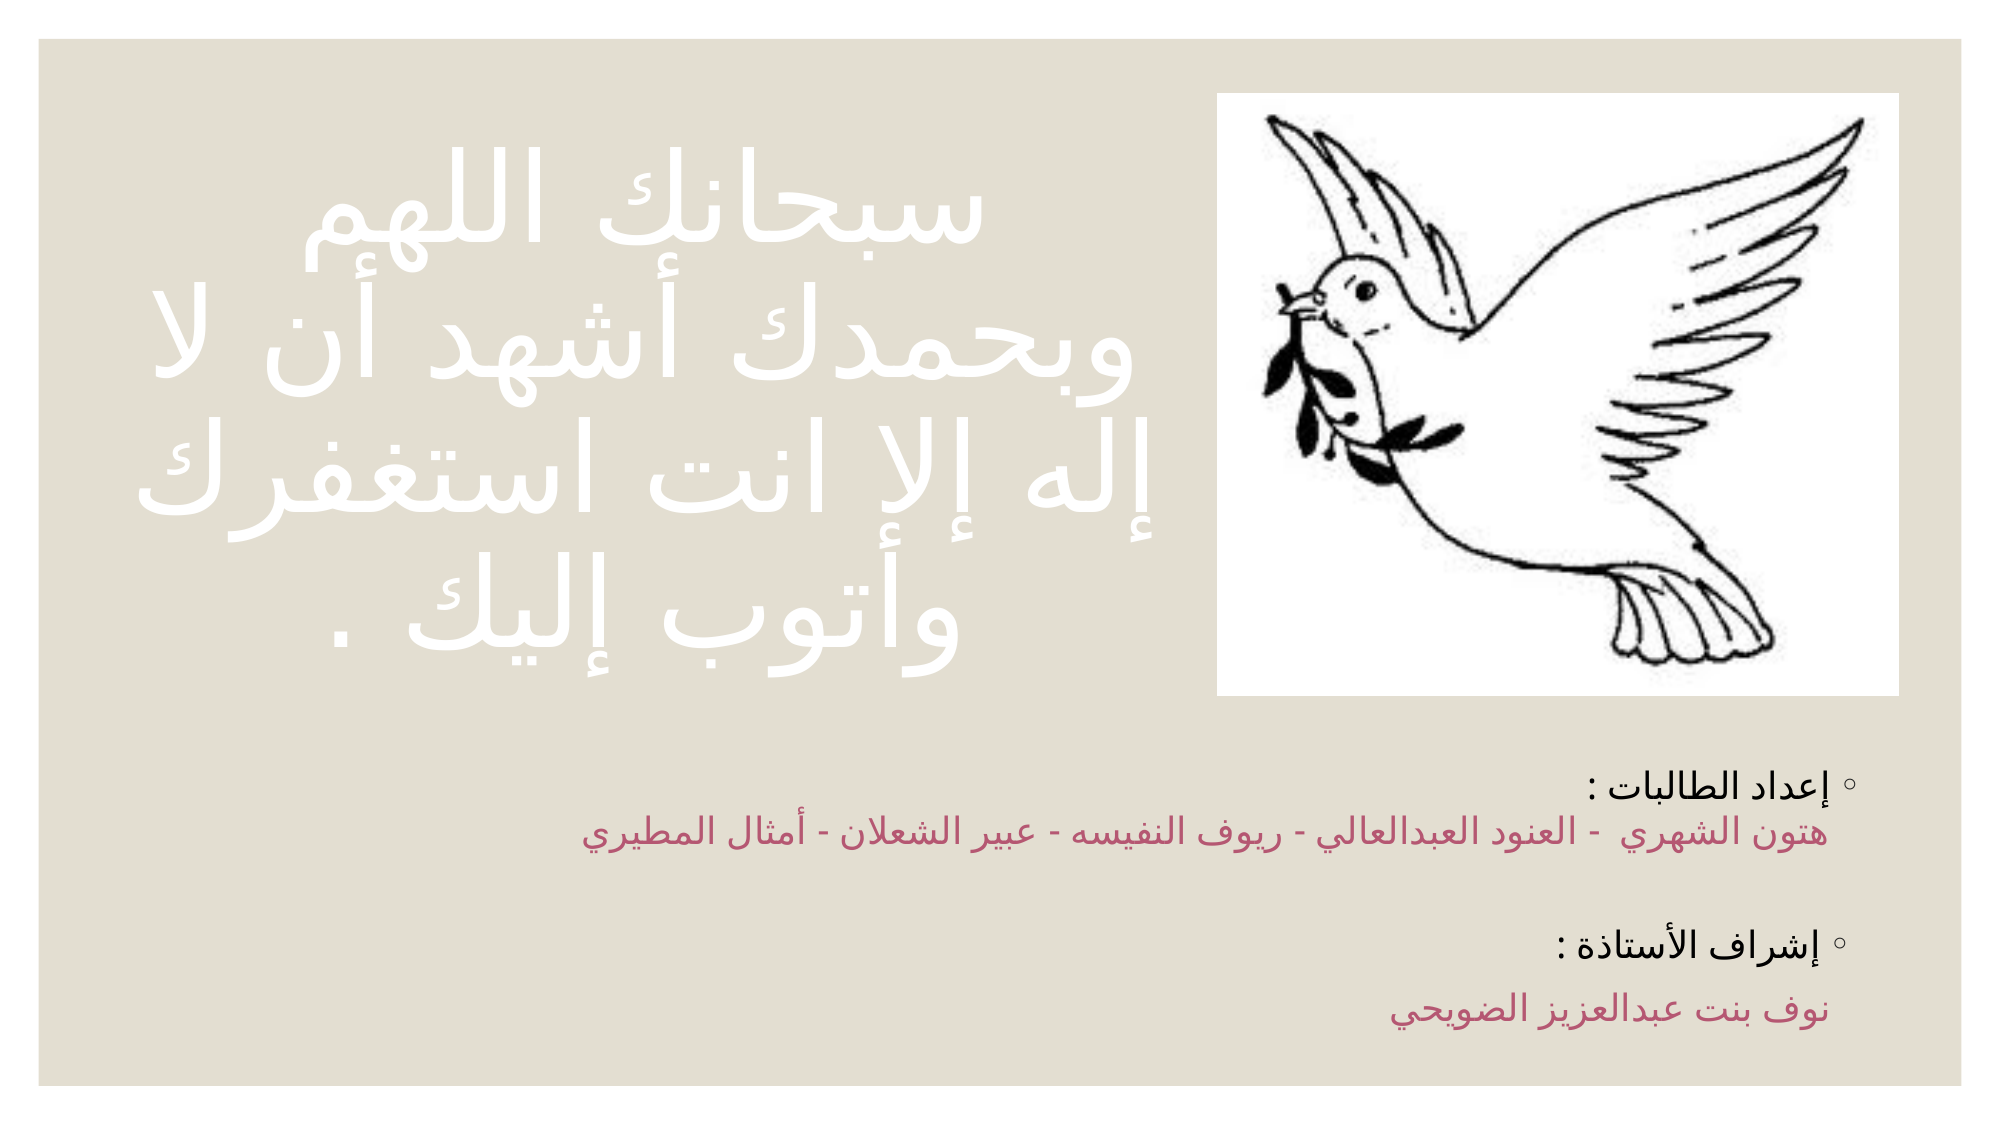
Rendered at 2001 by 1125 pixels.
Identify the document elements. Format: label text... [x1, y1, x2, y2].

picture [1217, 93, 1899, 696]
list إعداد الطالبات : هتون الشهري - العنود العبدالعالي - ريوف النفيسه - عبير الشعلان - أمثال المطيري [434, 754, 1876, 914]
list إشراف الأستاذة : نوف بنت عبدالعزيز الضويحي [1217, 914, 1866, 1058]
title سبحانك اللهم وبحمدك أشهد أن لا إله إلا انت استغفرك وأتوب إليك . [102, 93, 1189, 717]
